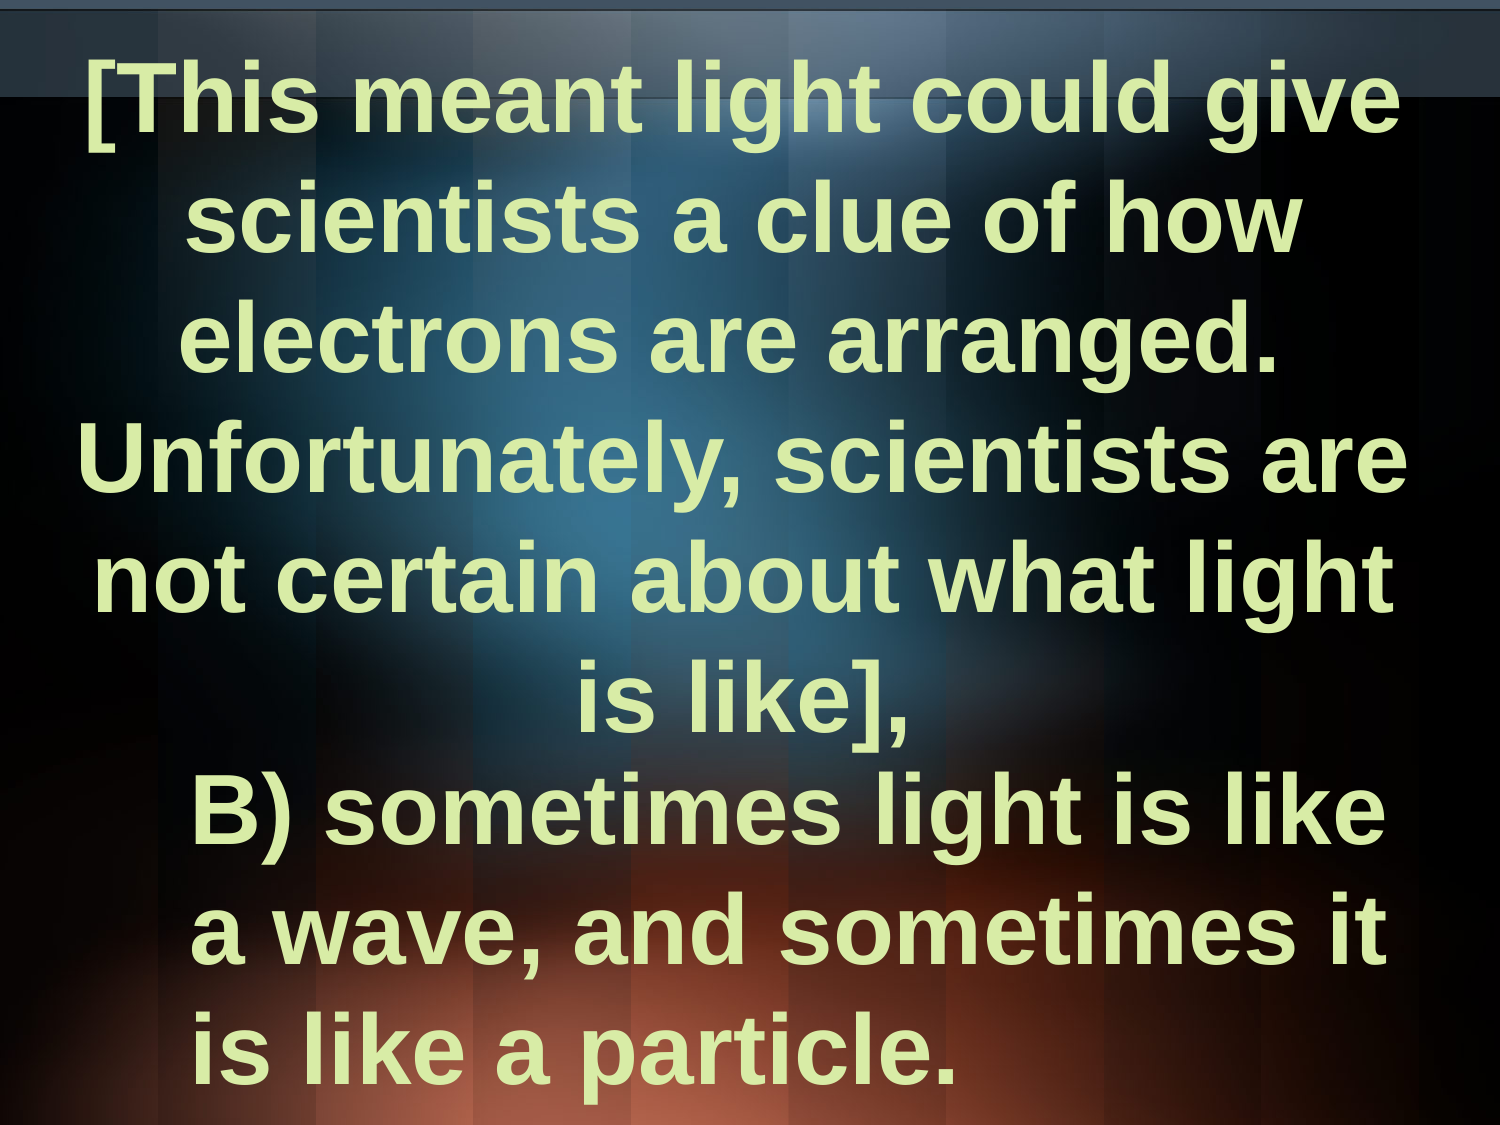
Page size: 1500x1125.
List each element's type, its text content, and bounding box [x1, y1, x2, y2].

picture [0, 0, 1500, 1125]
text_box [This meant light could give scientists a clue of how electrons are arranged. Unfortunately, scientists are not certain about what light is like], [24, 24, 1463, 737]
text_box B) sometimes light is like a wave, and sometimes it is like a particle. [24, 737, 1475, 1113]
